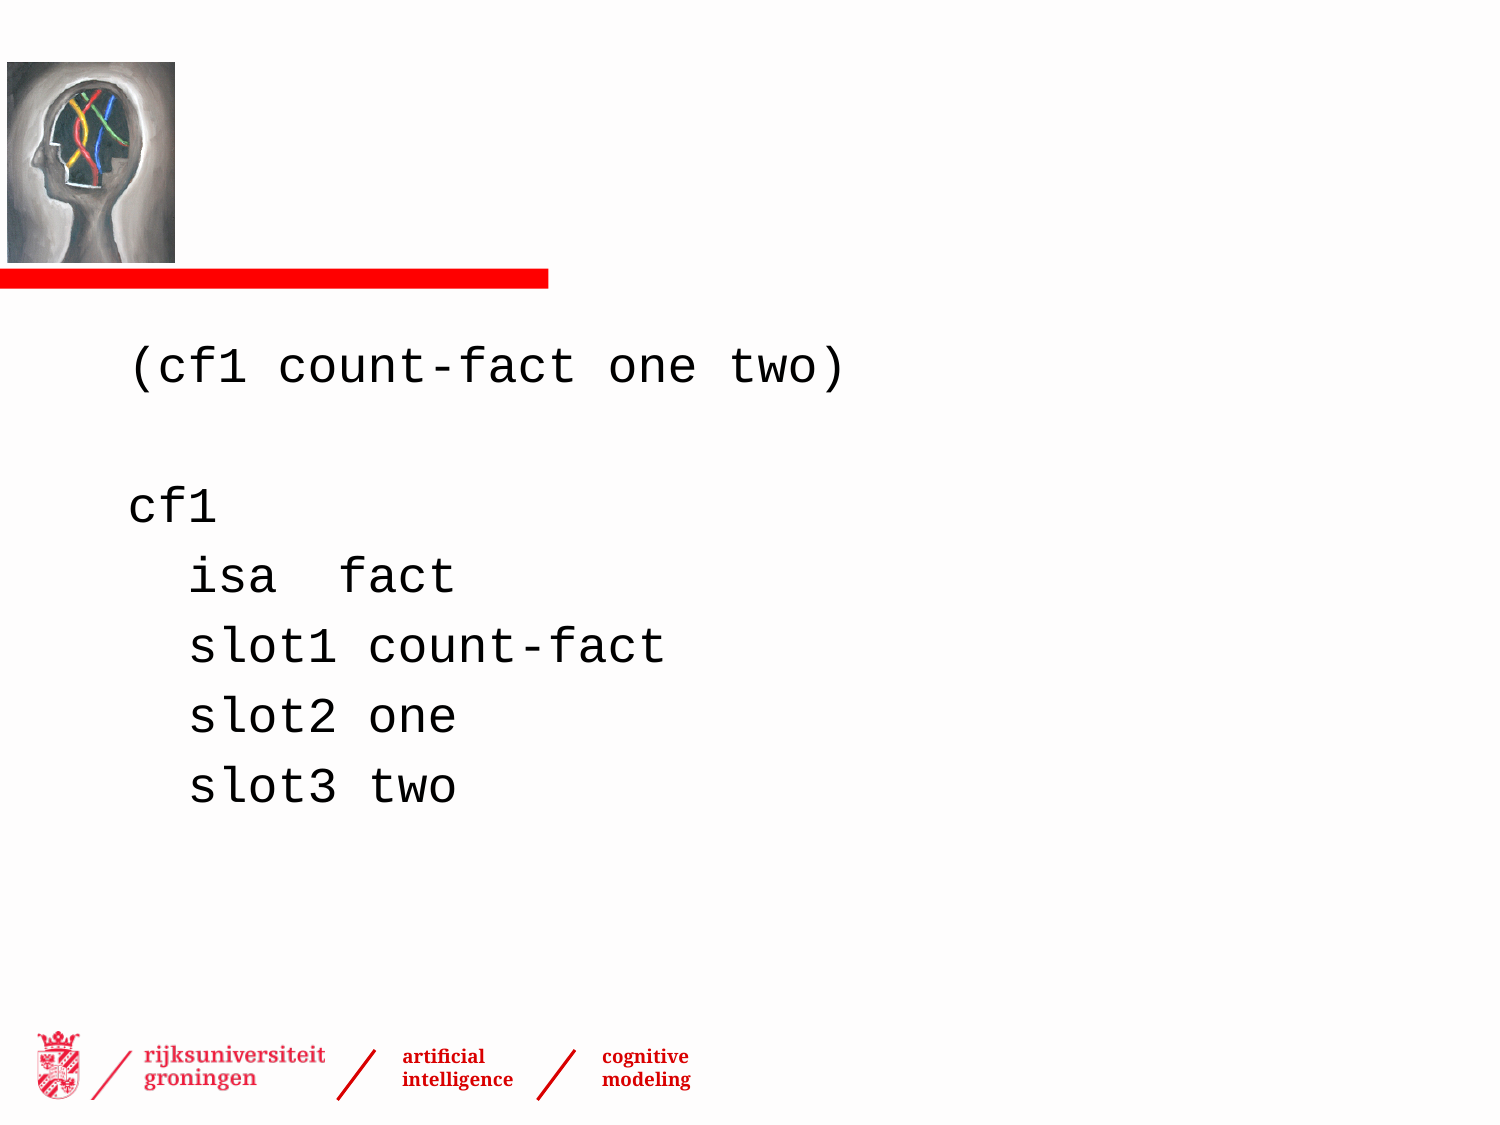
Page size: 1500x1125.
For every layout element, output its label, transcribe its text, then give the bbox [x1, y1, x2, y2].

list (cf1 count-fact one two) cf1 isa fact slot1 count-fact slot2 one slot3 two [112, 324, 1388, 1001]
picture [7, 62, 175, 263]
